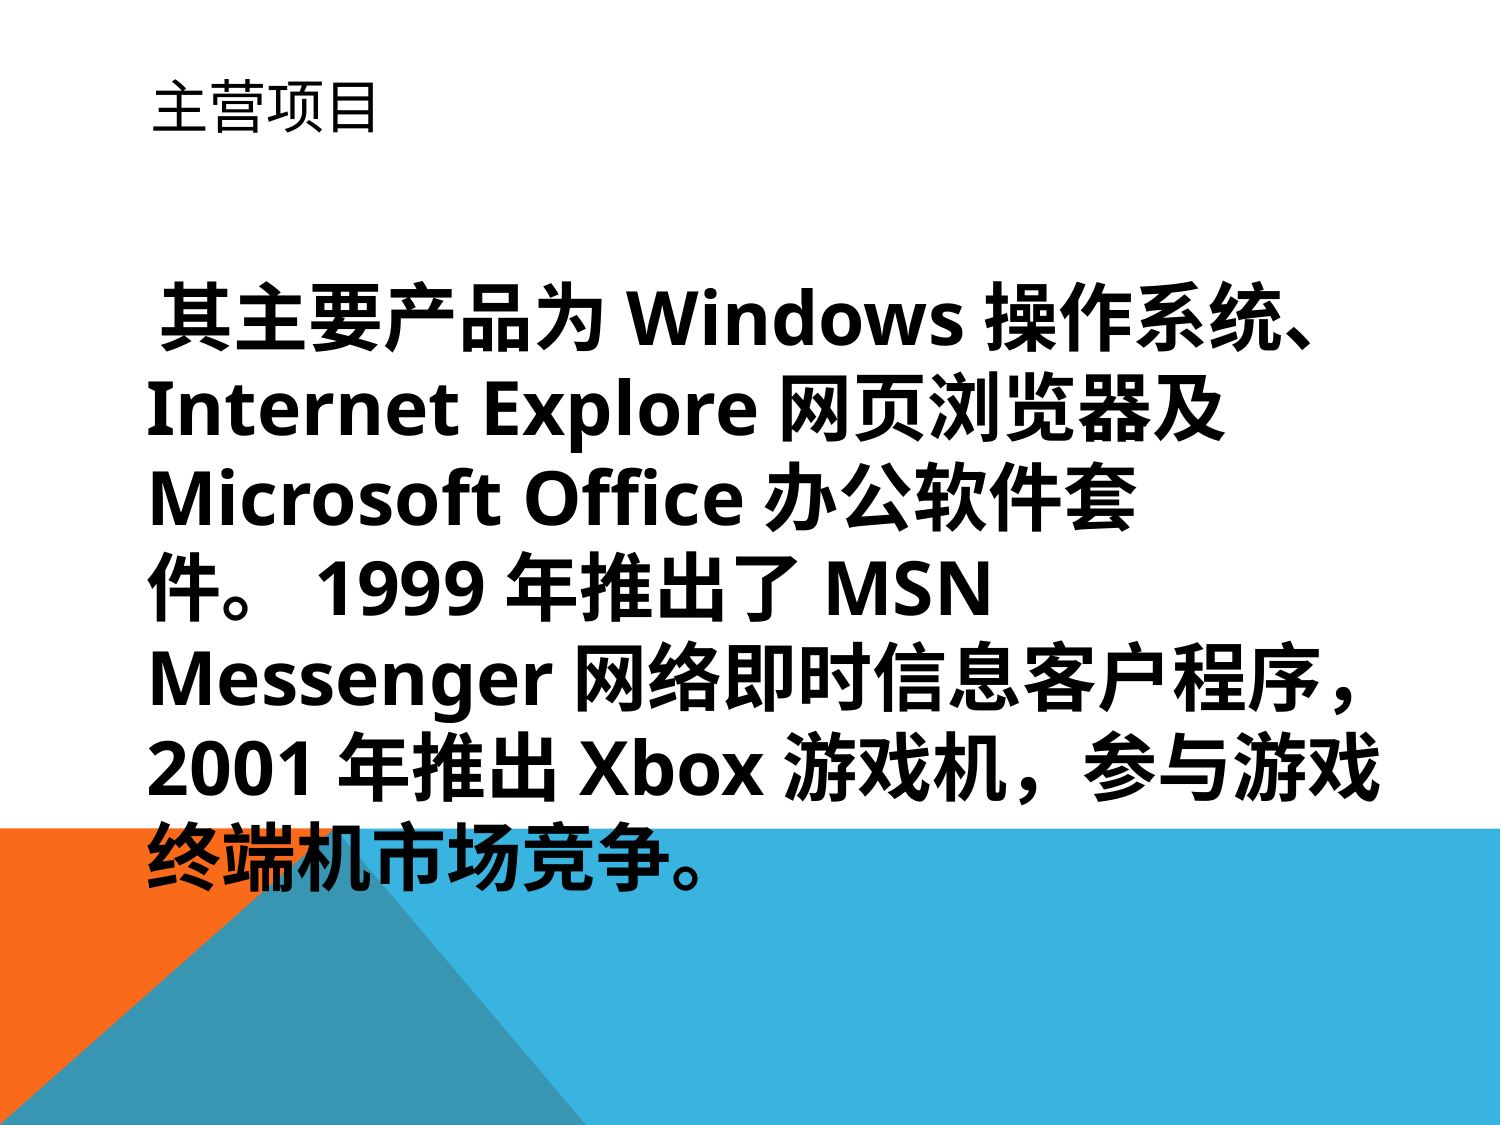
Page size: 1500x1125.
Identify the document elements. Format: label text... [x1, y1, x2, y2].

list 其主要产品为Windows操作系统、Internet Explore网页浏览器及Microsoft Office办公软件套件。1999年推出了MSN Messenger网络即时信息客户程序， 2001年推出Xbox游戏机，参与游戏终端机市场竞争。 [75, 262, 1418, 1062]
title 主营项目 [135, 60, 1369, 150]
